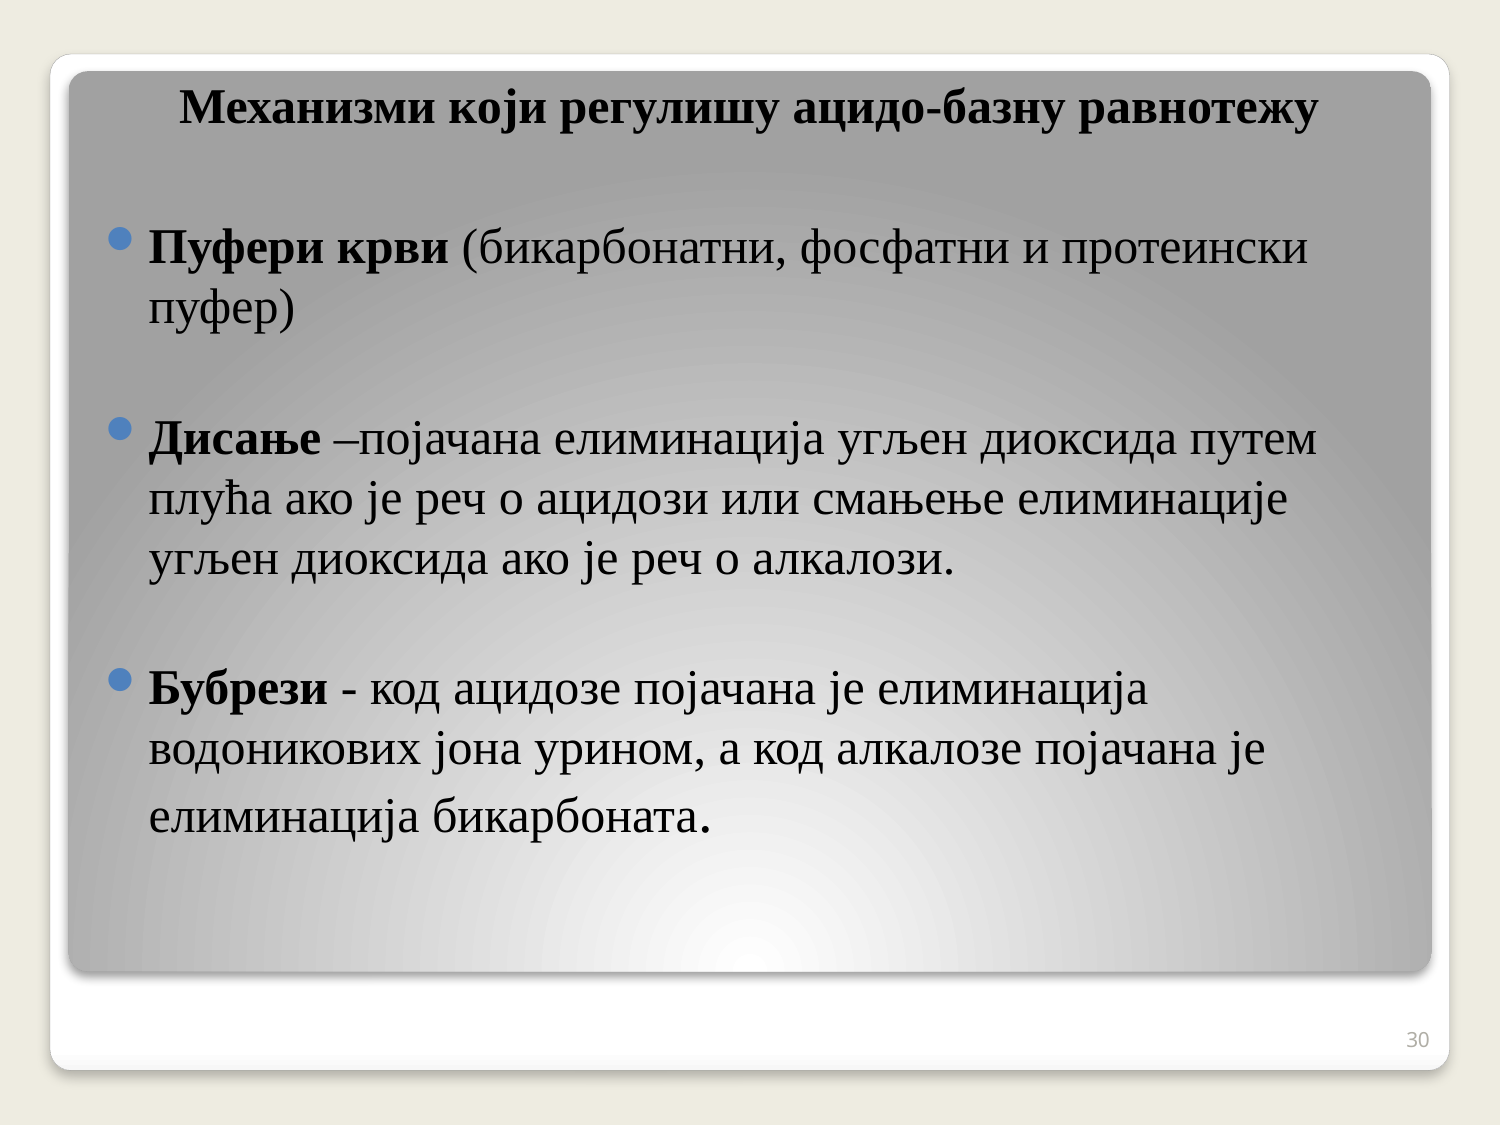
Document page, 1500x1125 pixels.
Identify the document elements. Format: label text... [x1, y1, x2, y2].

list Механизми који регулишу ацидо-базну равнотежу Пуфери крви (бикарбонатни, фосфатни и протеински пуфер) Дисање –појачана елиминација угљен диоксида путем плућа ако је реч о ацидози или смањење елиминације угљен диоксида ако је реч о алкалози. Бубрези - код ацидозе појачана је елиминација водоникових јона урином, а код алкалозе појачана је елиминација бикарбоната. [75, 58, 1434, 1063]
slide_number 30 [1369, 1002, 1445, 1063]
